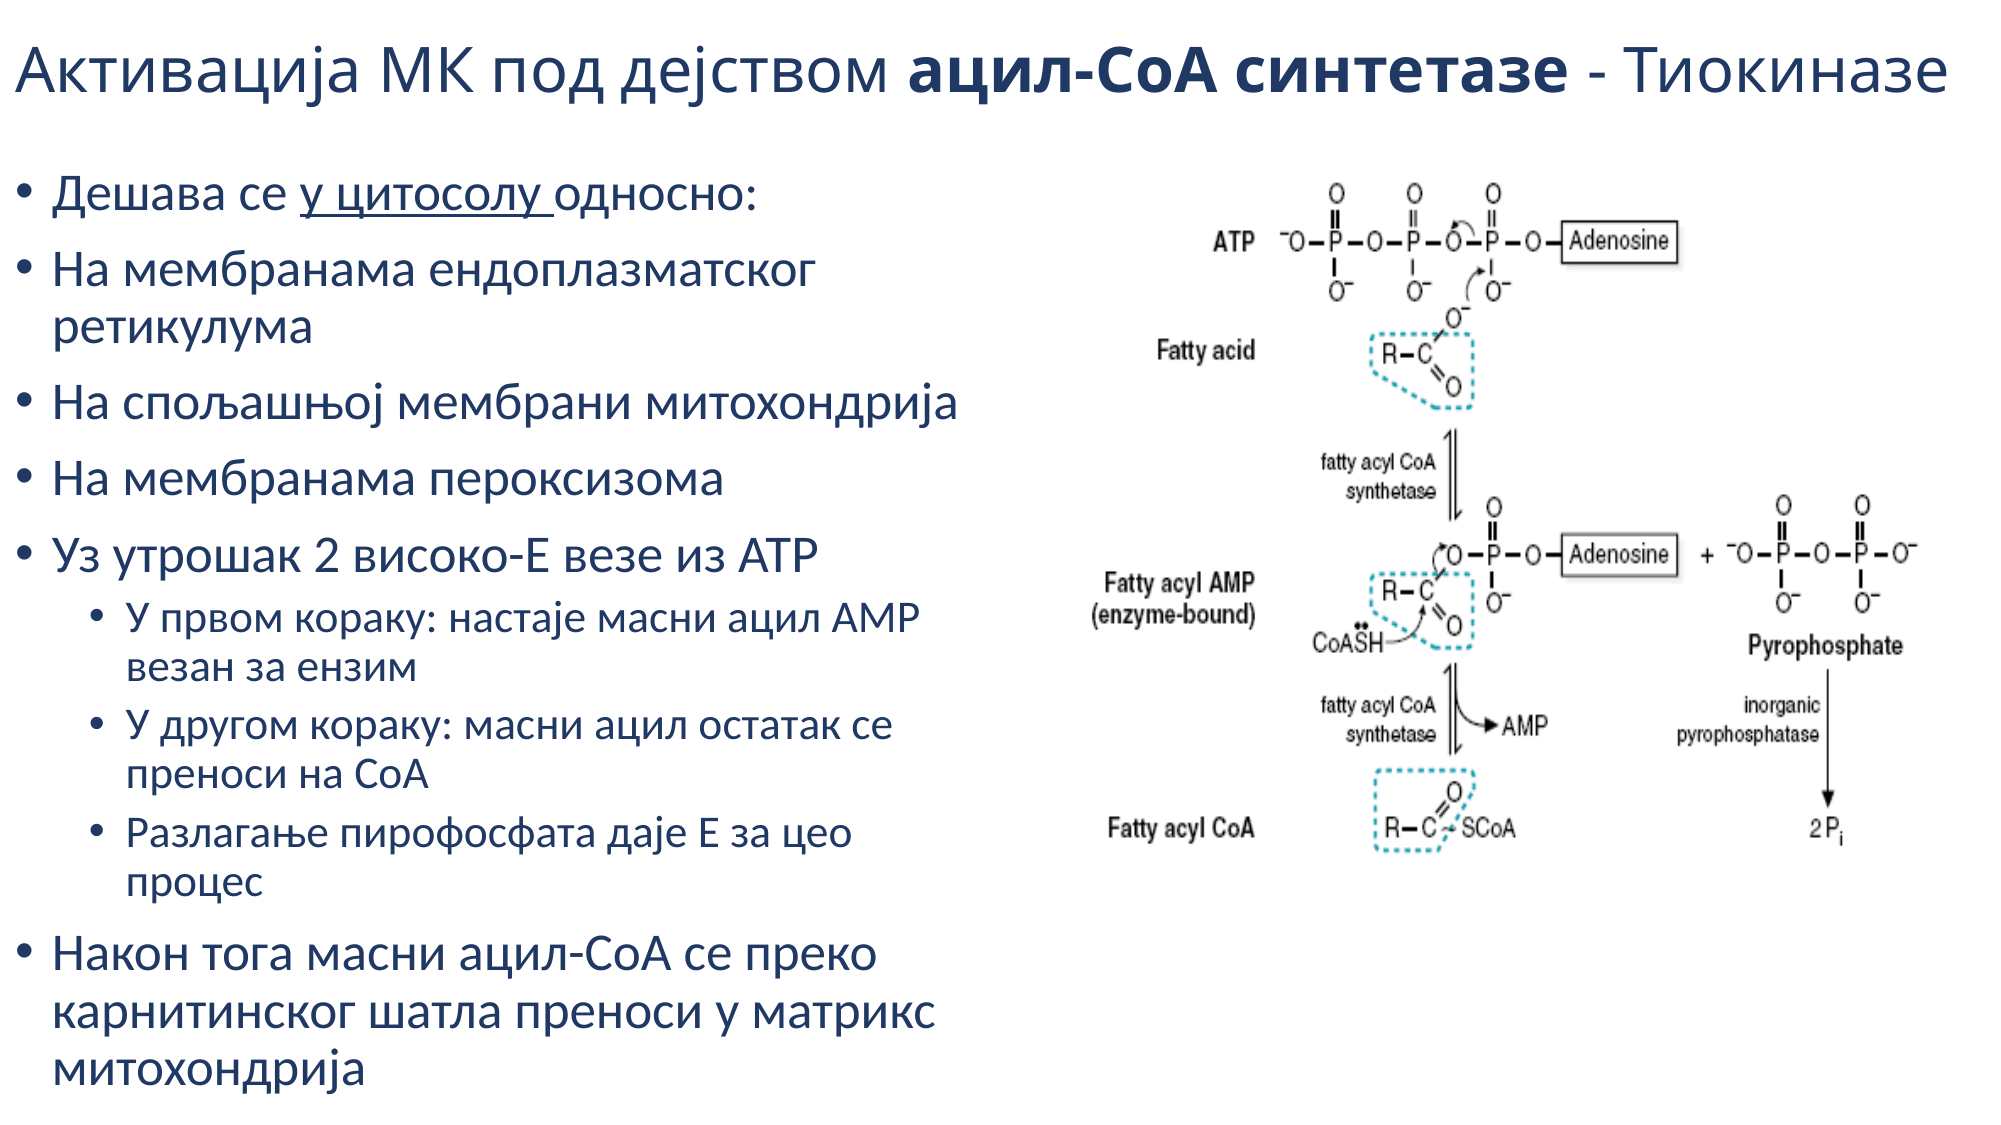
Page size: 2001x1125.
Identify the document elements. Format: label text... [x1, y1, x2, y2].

title Активација МК под дејством ацил-СоА синтетазе - Тиокиназе [0, 0, 2000, 145]
picture [1057, 144, 1938, 865]
list Дешава се у цитосолу односно: На мембранама ендоплазматског ретикулума На спољашњој мембрани митохондрија На мембранама пероксизома Уз утрошак 2 високо-Е везе из АТР У првом кораку: настаје масни ацил АМР везан за ензим У другом кораку: масни ацил остатак се преноси на СоА Разлагање пирофосфата даје Е за цео процес Након тога масни ацил-СоА се преко карнитинског шатла преноси у матрикс митохондрија [0, 157, 999, 1105]
